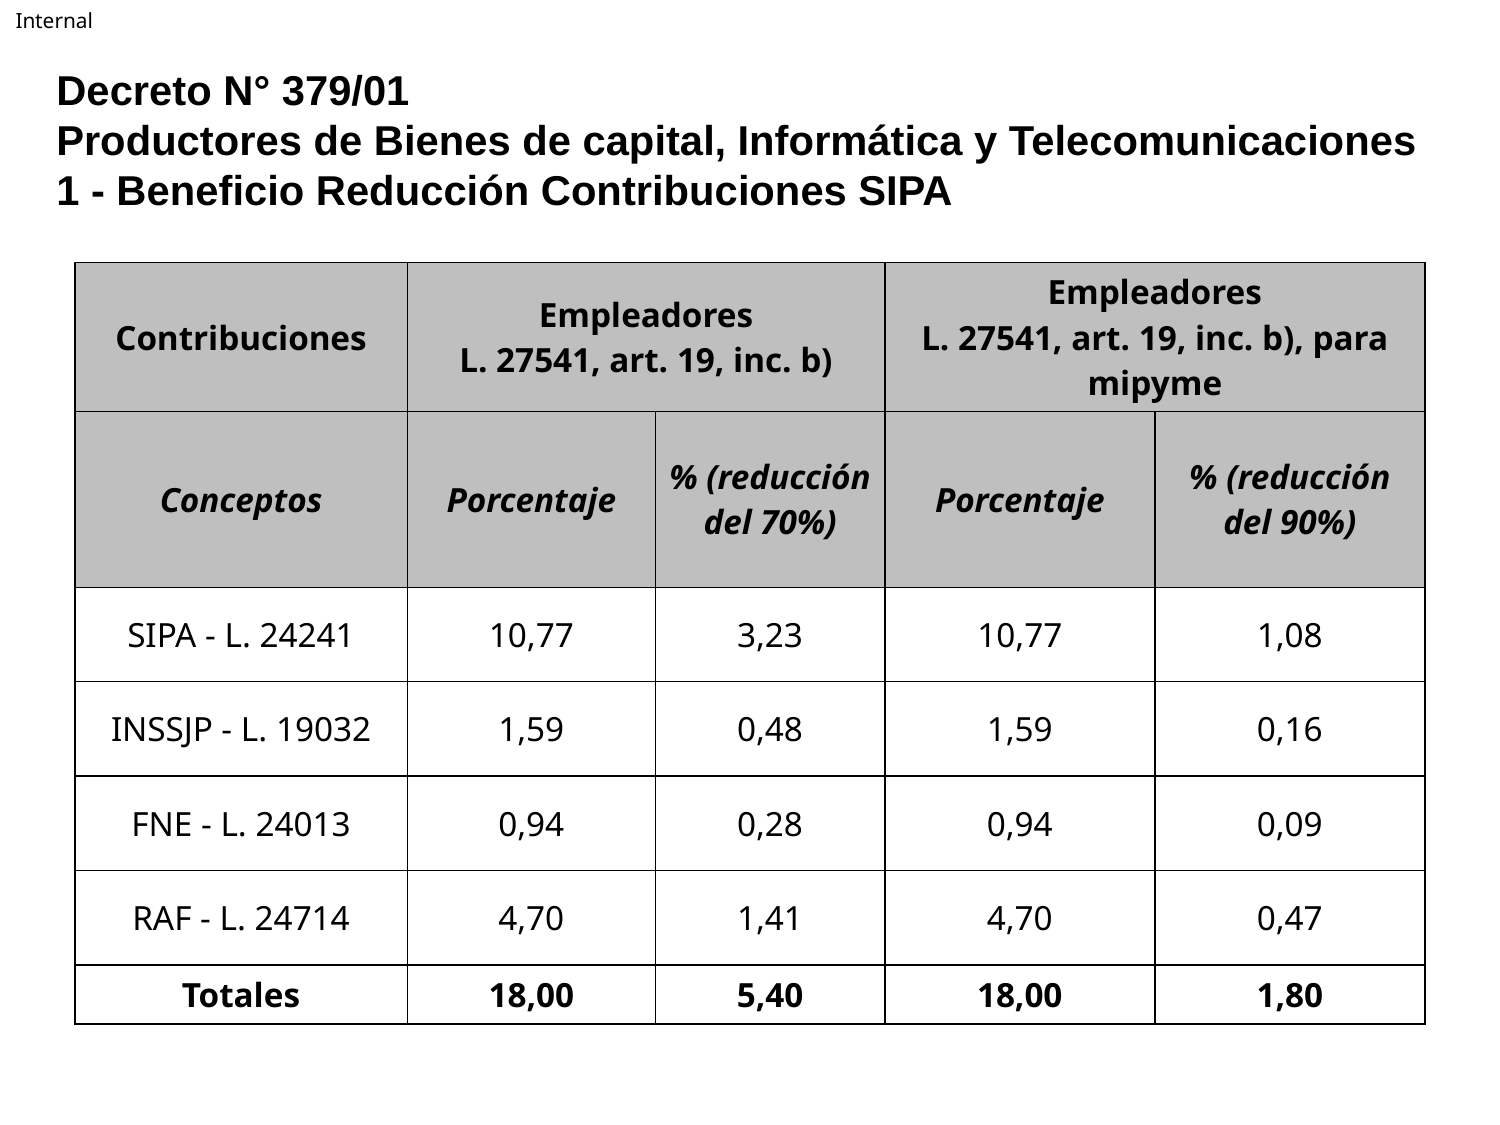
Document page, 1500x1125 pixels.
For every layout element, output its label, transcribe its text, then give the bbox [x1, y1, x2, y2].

table_cell 1,08 [1156, 588, 1424, 681]
table_cell % (reducción del 90%) [1156, 412, 1424, 587]
table_cell 3,23 [656, 588, 884, 681]
table_cell 1,59 [886, 682, 1154, 775]
table_cell 1,41 [656, 871, 884, 964]
table_cell % (reducción del 70%) [656, 412, 884, 587]
table_cell 1,59 [408, 682, 655, 775]
table_header Empleadores L. 27541, art. 19, inc. b) [408, 263, 884, 411]
table_cell Conceptos [76, 412, 407, 587]
table_cell RAF - L. 24714 [76, 871, 407, 964]
title Decreto N° 379/01 Productores de Bienes de capital, Informática y Telecomunicaciones 1 - Beneficio Reducción Contribuciones SIPA [41, 45, 1471, 233]
table_cell 0,47 [1156, 871, 1424, 964]
table_cell 0,48 [656, 682, 884, 775]
table_cell 4,70 [886, 871, 1154, 964]
table_header Contribuciones [76, 263, 407, 411]
table_cell 10,77 [886, 588, 1154, 681]
table_cell Porcentaje [408, 412, 655, 587]
table_cell 0,09 [1156, 777, 1424, 870]
table_cell 0,28 [656, 777, 884, 870]
table_cell 0,94 [408, 777, 655, 870]
table_cell 18,00 [886, 966, 1154, 1023]
table_cell 18,00 [408, 966, 655, 1023]
table_cell FNE - L. 24013 [76, 777, 407, 870]
table_header Empleadores L. 27541, art. 19, inc. b), para mipyme [886, 263, 1424, 411]
table_cell 0,94 [886, 777, 1154, 870]
table_cell 10,77 [408, 588, 655, 681]
table_cell INSSJP - L. 19032 [76, 682, 407, 775]
table_cell 5,40 [656, 966, 884, 1023]
table_cell 4,70 [408, 871, 655, 964]
table_cell SIPA - L. 24241 [76, 588, 407, 681]
table_cell Porcentaje [886, 412, 1154, 587]
table_cell 1,80 [1156, 966, 1424, 1023]
table_cell 0,16 [1156, 682, 1424, 775]
table_cell Totales [76, 966, 407, 1023]
